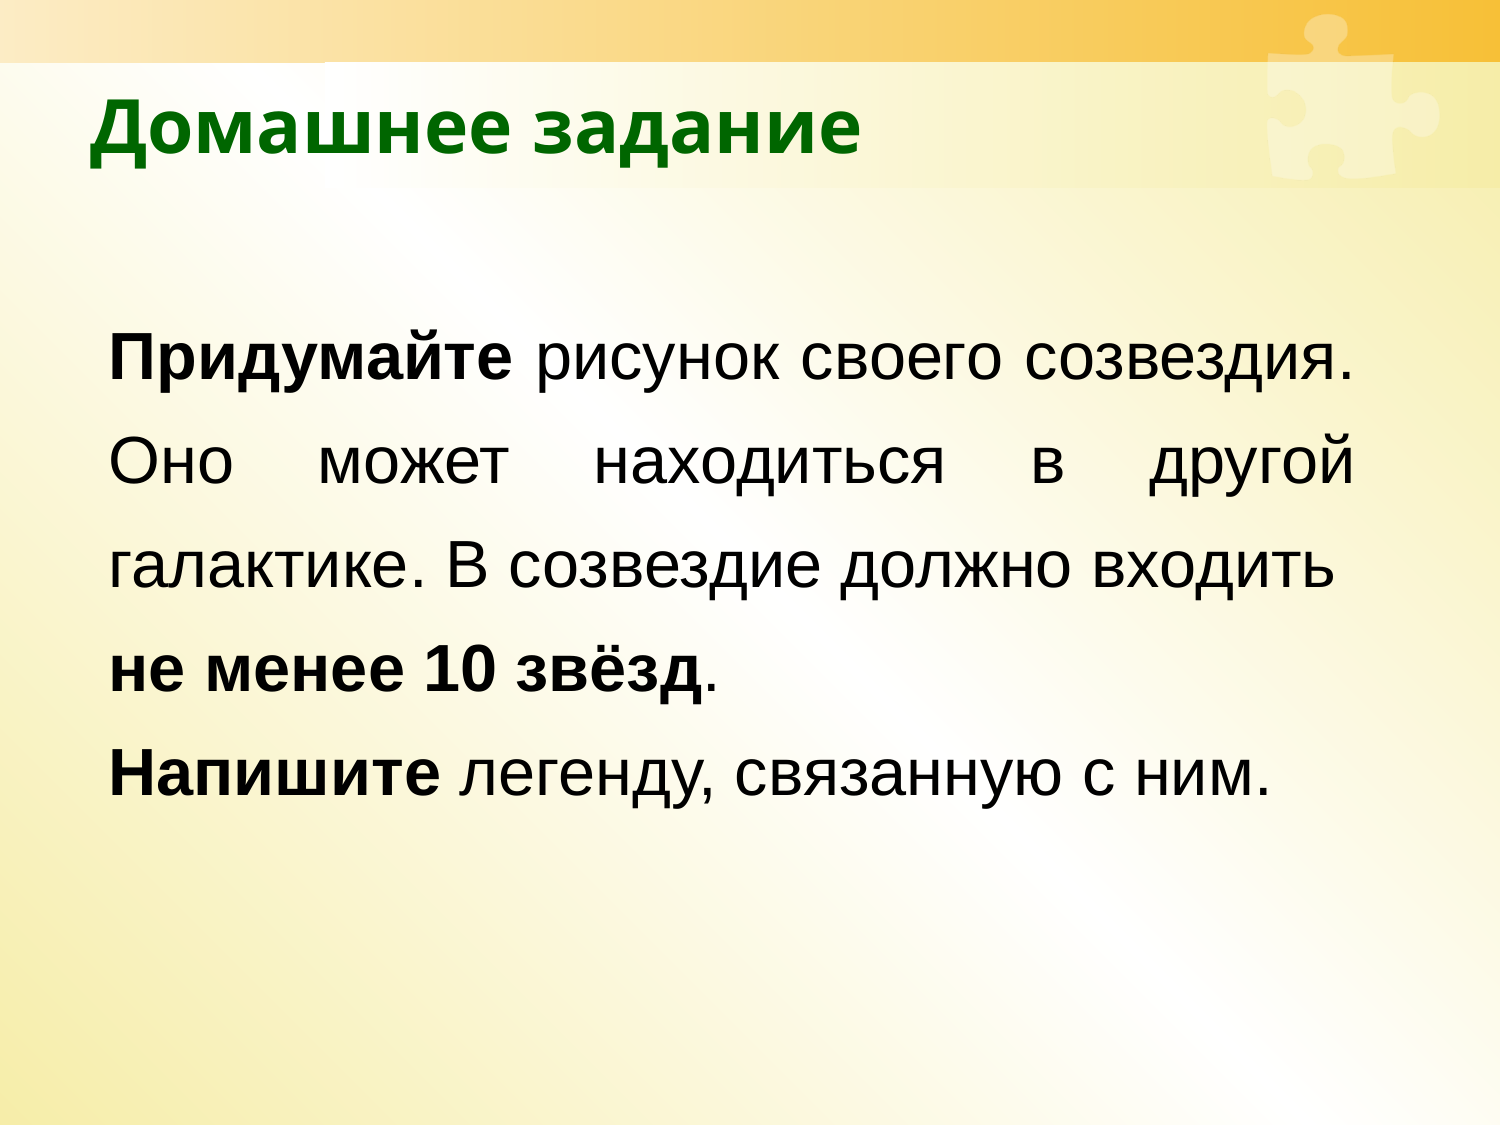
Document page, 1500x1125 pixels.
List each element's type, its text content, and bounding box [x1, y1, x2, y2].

picture [1265, 12, 1441, 185]
title Домашнее задание [74, 62, 1426, 186]
text_box Придумайте рисунок своего созвездия. Оно может находиться в другой галактике. В созвездие должно входить не менее 10 звёзд. Напишите легенду, связанную с ним. [93, 281, 1372, 816]
